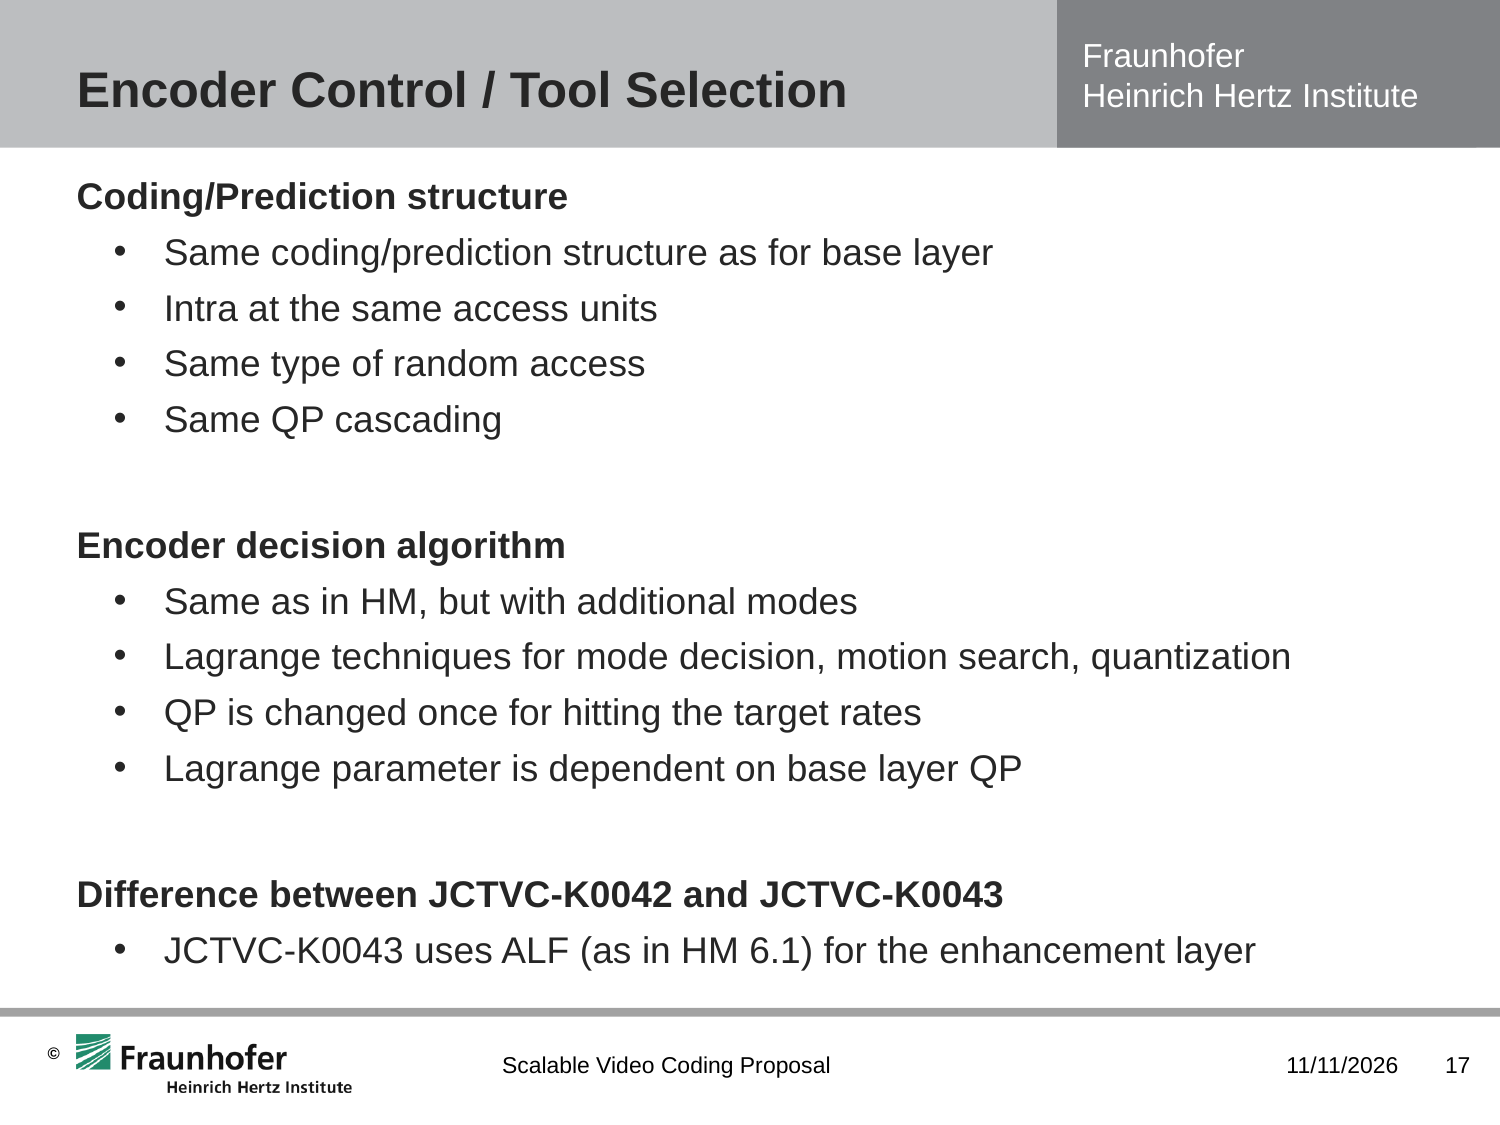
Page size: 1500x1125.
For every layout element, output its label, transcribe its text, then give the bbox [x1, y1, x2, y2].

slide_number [1019, 1034, 1394, 1094]
picture [76, 1034, 352, 1093]
title Encoder Control / Tool Selection [76, 58, 1022, 118]
list Coding/Prediction structure Same coding/prediction structure as for base layer Intra at the same access units Same type of random access Same QP cascading Encoder decision algorithm Same as in HM, but with additional modes Lagrange techniques for mode decision, motion search, quantization QP is changed once for hitting the target rates Lagrange parameter is dependent on base layer QP Difference between JCTVC-K0042 and JCTVC-K0043 JCTVC-K0043 uses ALF (as in HM 6.1) for the enhancement layer [76, 172, 1459, 977]
footer Scalable Video Coding Proposal [442, 1034, 1008, 1094]
slide_number 17 [1394, 1034, 1471, 1094]
